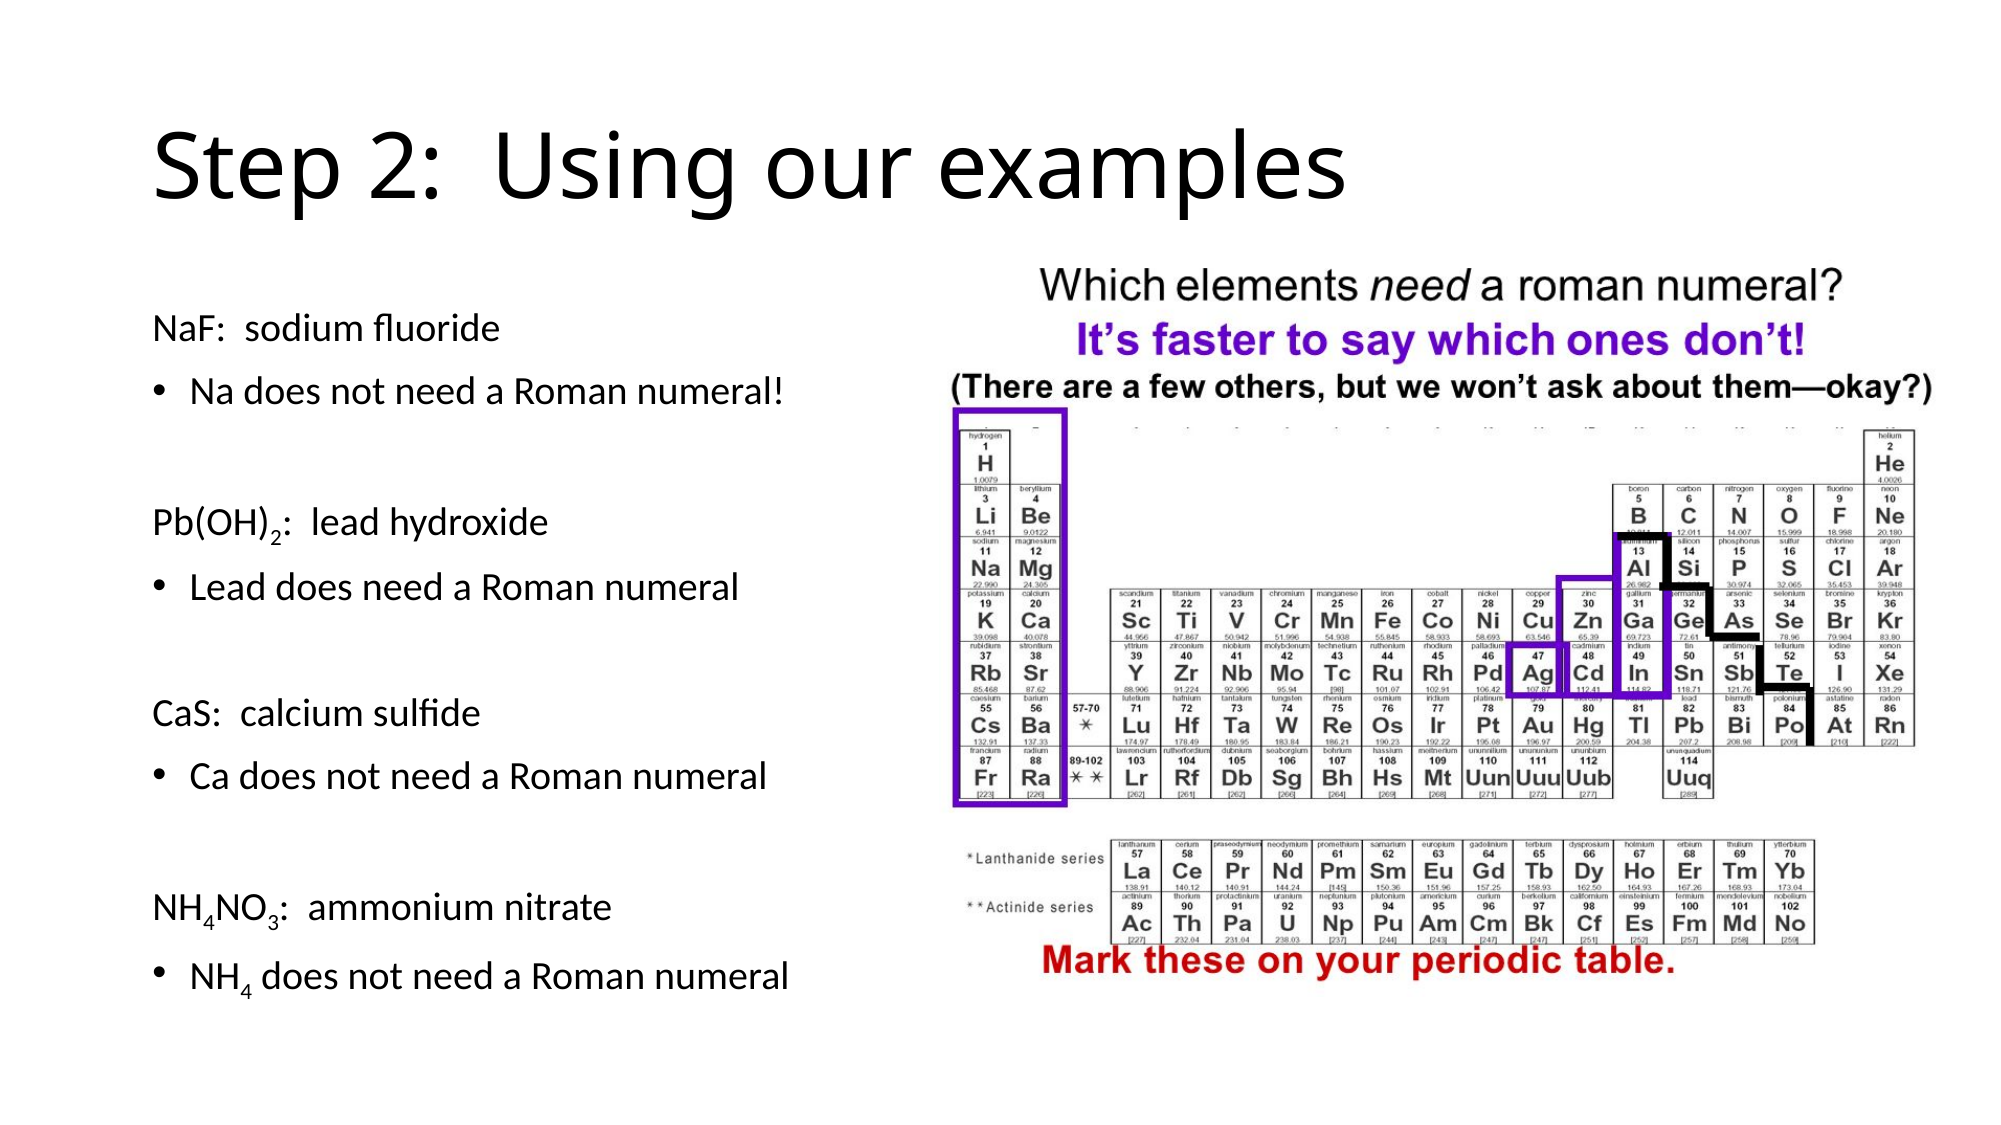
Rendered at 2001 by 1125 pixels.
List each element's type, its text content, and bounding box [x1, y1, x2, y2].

title Step 2: Using our examples [137, 59, 1863, 278]
list NaF: sodium fluoride Na does not need a Roman numeral! Pb(OH)2: lead hydroxide Lead does need a Roman numeral CaS: calcium sulfide Ca does not need a Roman numeral NH4NO3: ammonium nitrate NH4 does not need a Roman numeral [137, 299, 1036, 1014]
picture [939, 243, 1944, 997]
